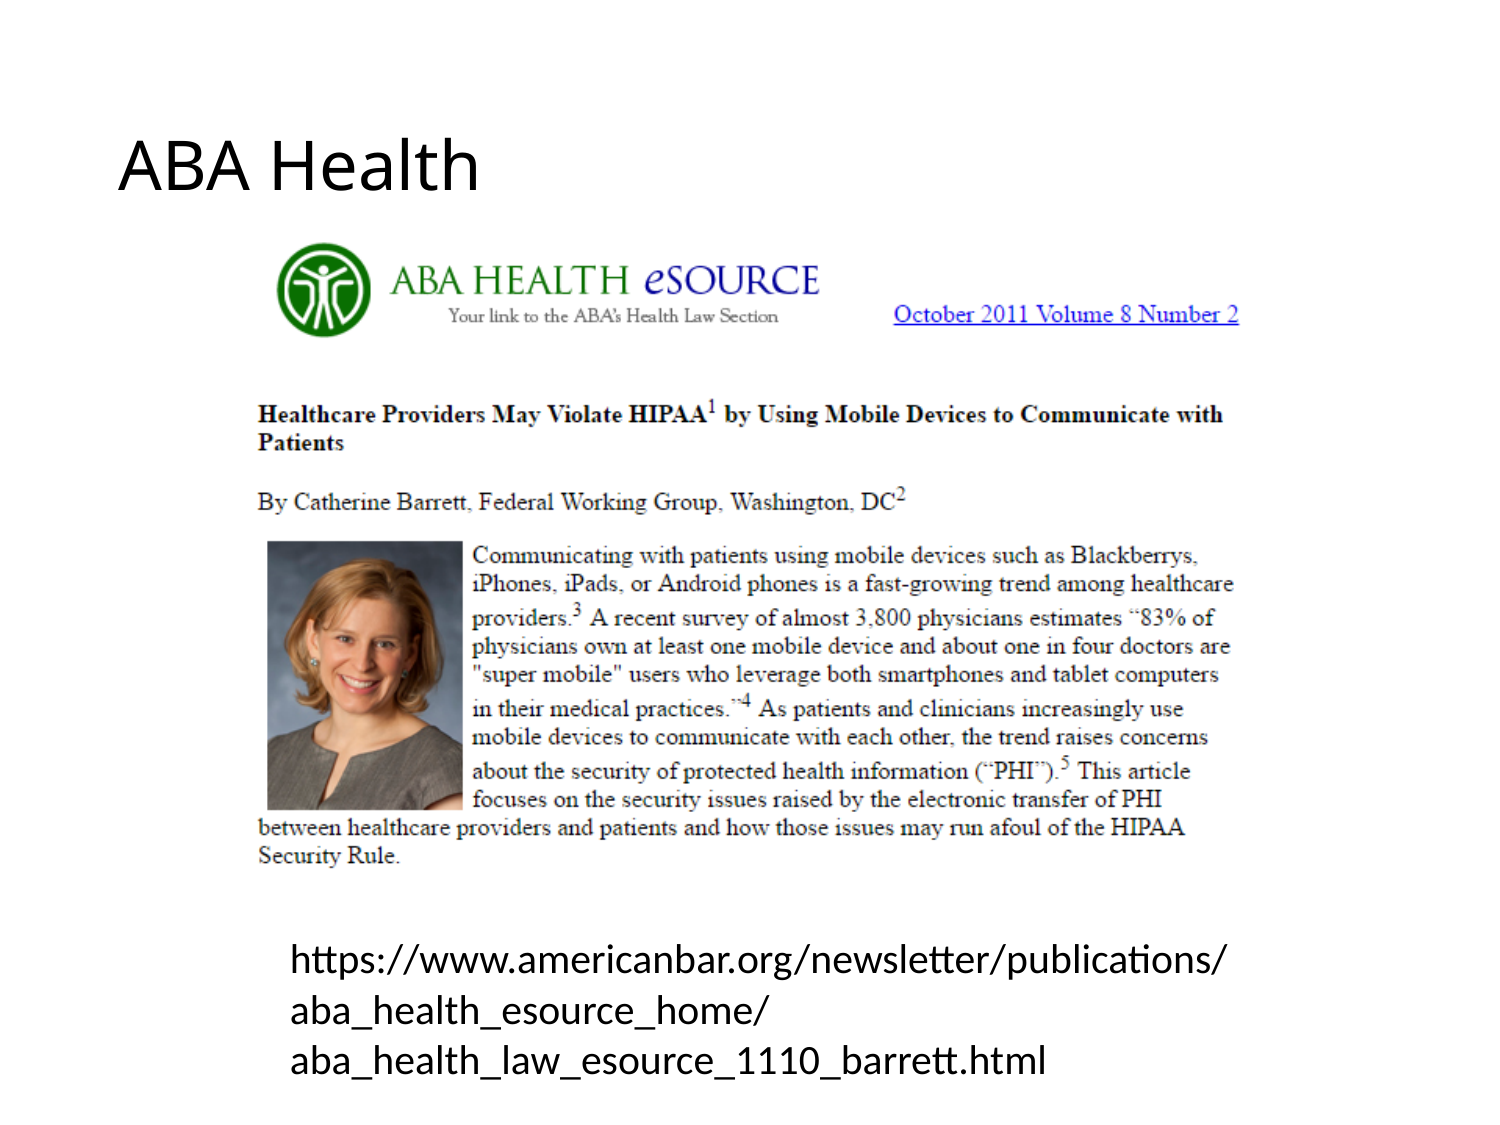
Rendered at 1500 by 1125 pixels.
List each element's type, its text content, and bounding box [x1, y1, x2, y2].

title ABA Health [103, 59, 1397, 278]
text_box https://www.americanbar.org/newsletter/publications/aba_health_esource_home/aba_health_law_esource_1110_barrett.html [275, 924, 1438, 1090]
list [241, 238, 1259, 887]
